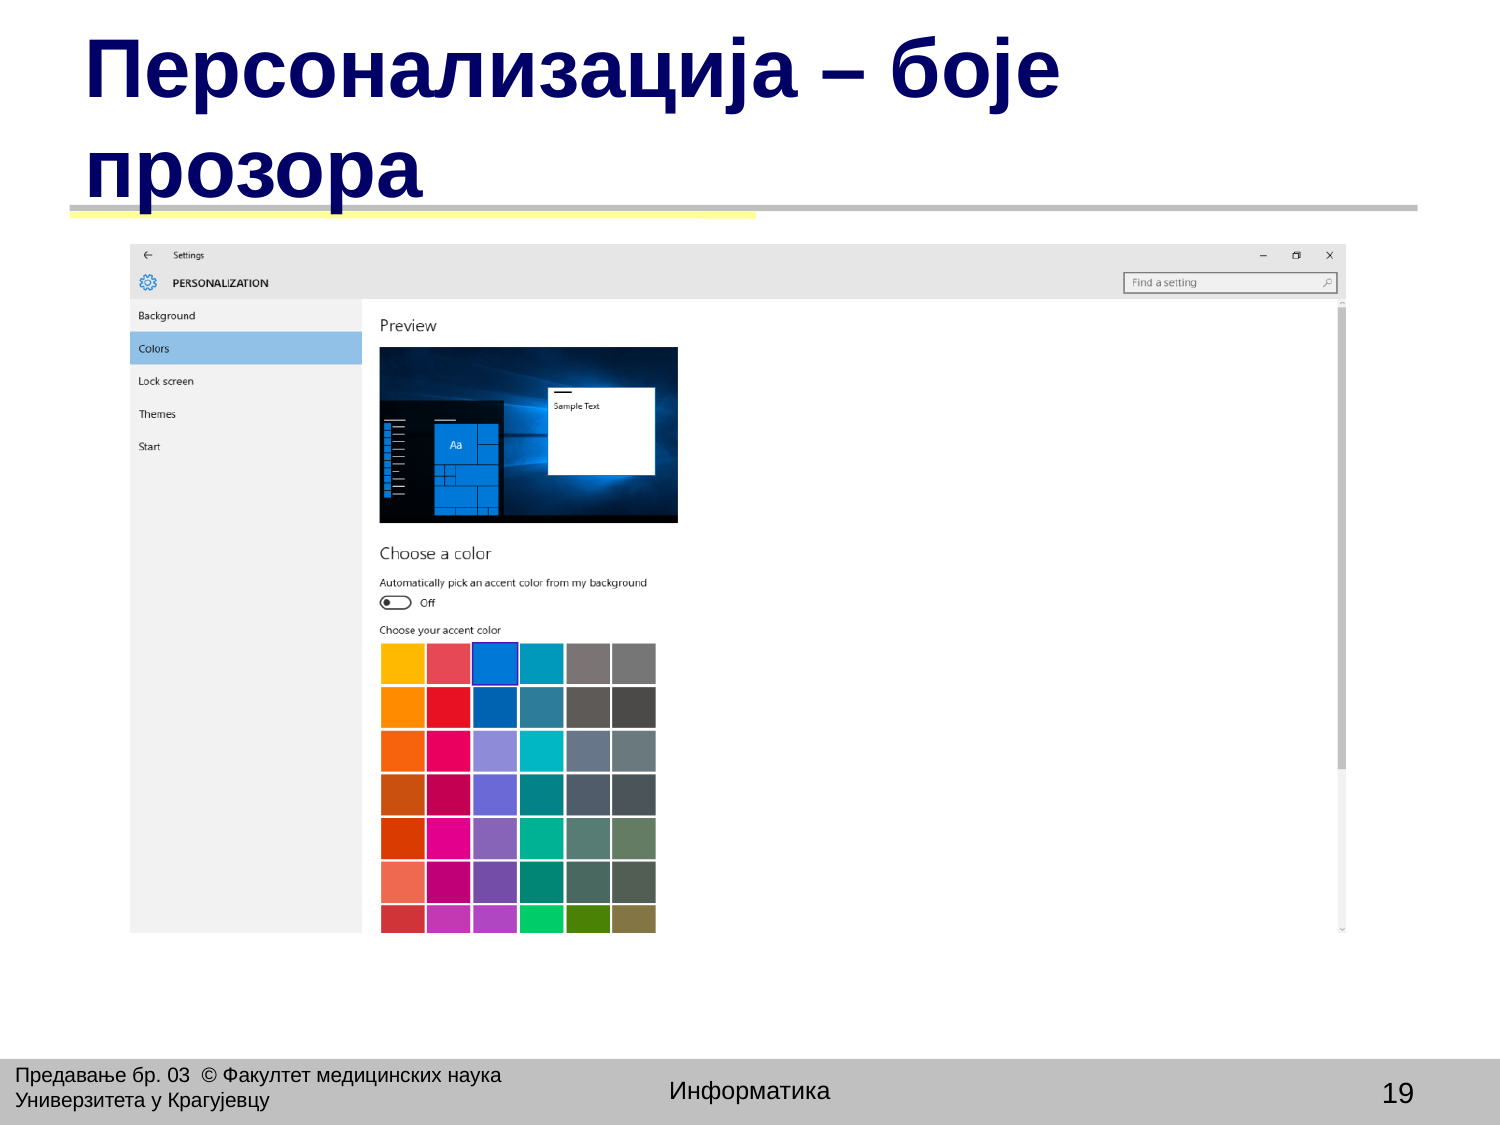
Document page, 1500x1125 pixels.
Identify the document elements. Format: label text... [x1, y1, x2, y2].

slide_number Предавање бр. 03 © Факултет медицинских наука Универзитета у Крагујевцу [0, 1053, 614, 1108]
picture [130, 243, 1346, 933]
slide_number 19 [1079, 1066, 1430, 1125]
title Персонализација – боје прозора [69, 19, 1426, 208]
footer Информатика [512, 1066, 988, 1125]
